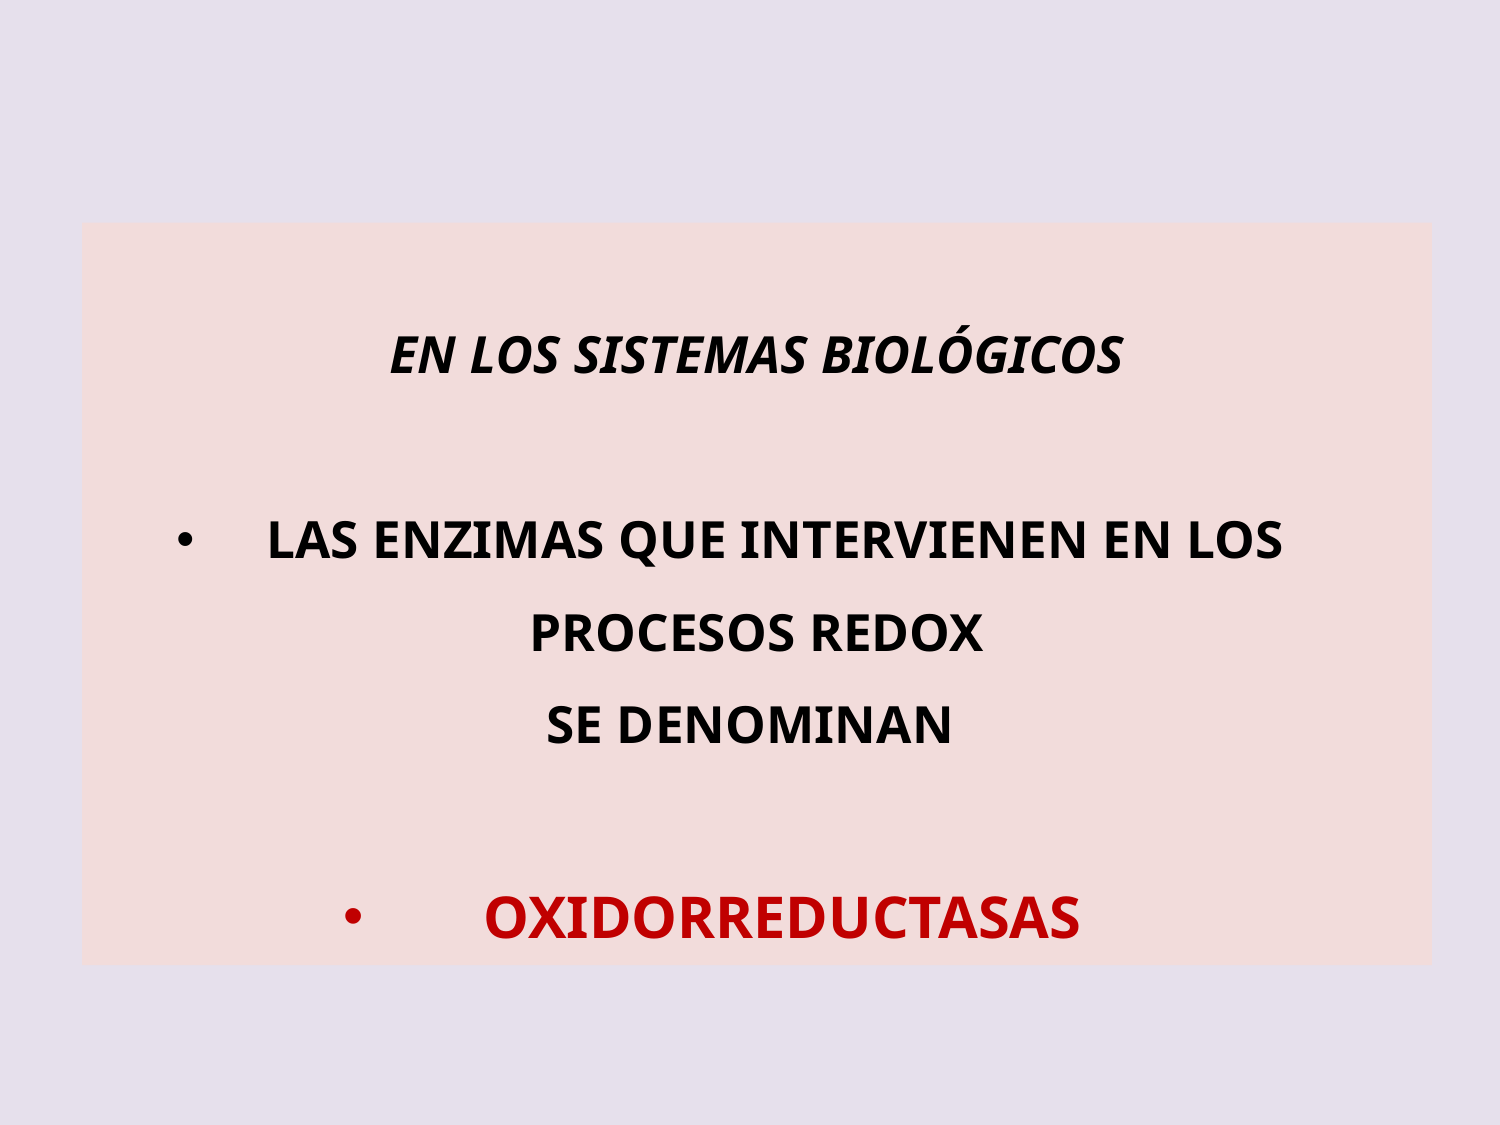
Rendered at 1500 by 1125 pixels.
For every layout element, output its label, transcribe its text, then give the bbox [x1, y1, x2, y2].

list EN LOS SISTEMAS BIOLÓGICOS LAS ENZIMAS QUE INTERVIENEN EN LOS PROCESOS REDOX SE DENOMINAN OXIDORREDUCTASAS [82, 222, 1432, 966]
